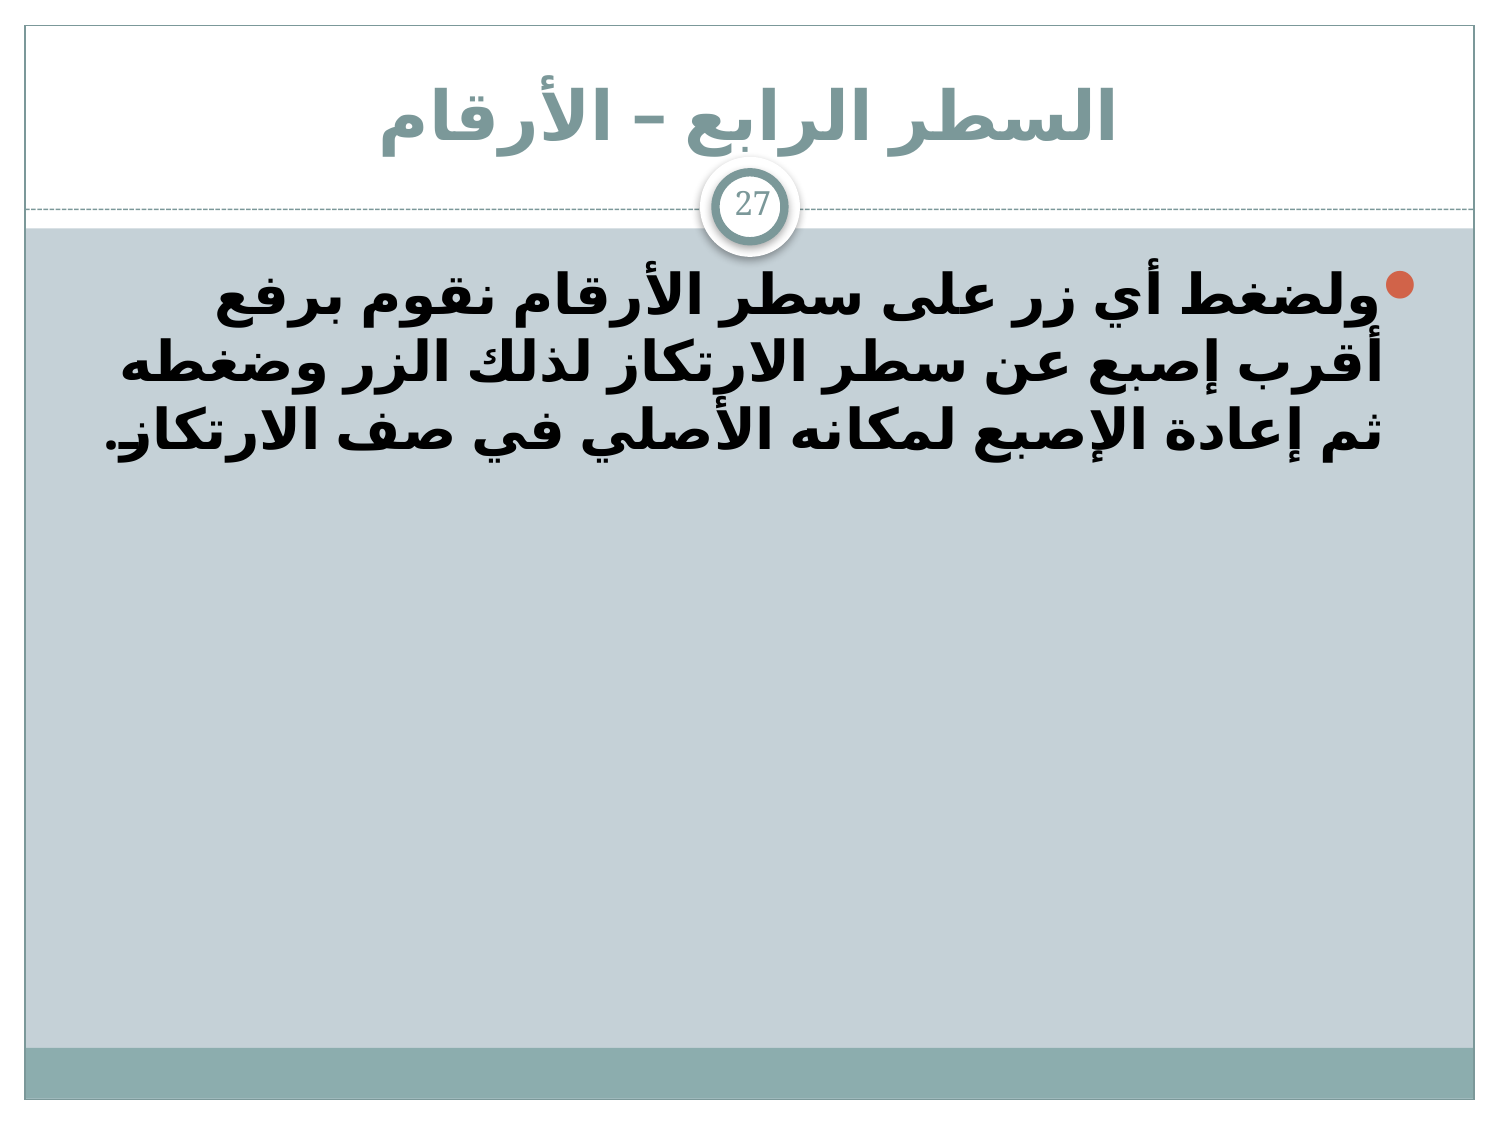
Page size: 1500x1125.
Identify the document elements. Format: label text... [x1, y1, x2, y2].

list ولضغط أي زر على سطر الأرقام نقوم برفع أقرب إصبع عن سطر الارتكاز لذلك الزر وضغطه ثم إعادة الإصبع لمكانه الأصلي في صف الارتكاز. [49, 250, 1445, 1001]
slide_number 27 [715, 168, 791, 241]
title السطر الرابع – الأرقام [49, 37, 1450, 162]
